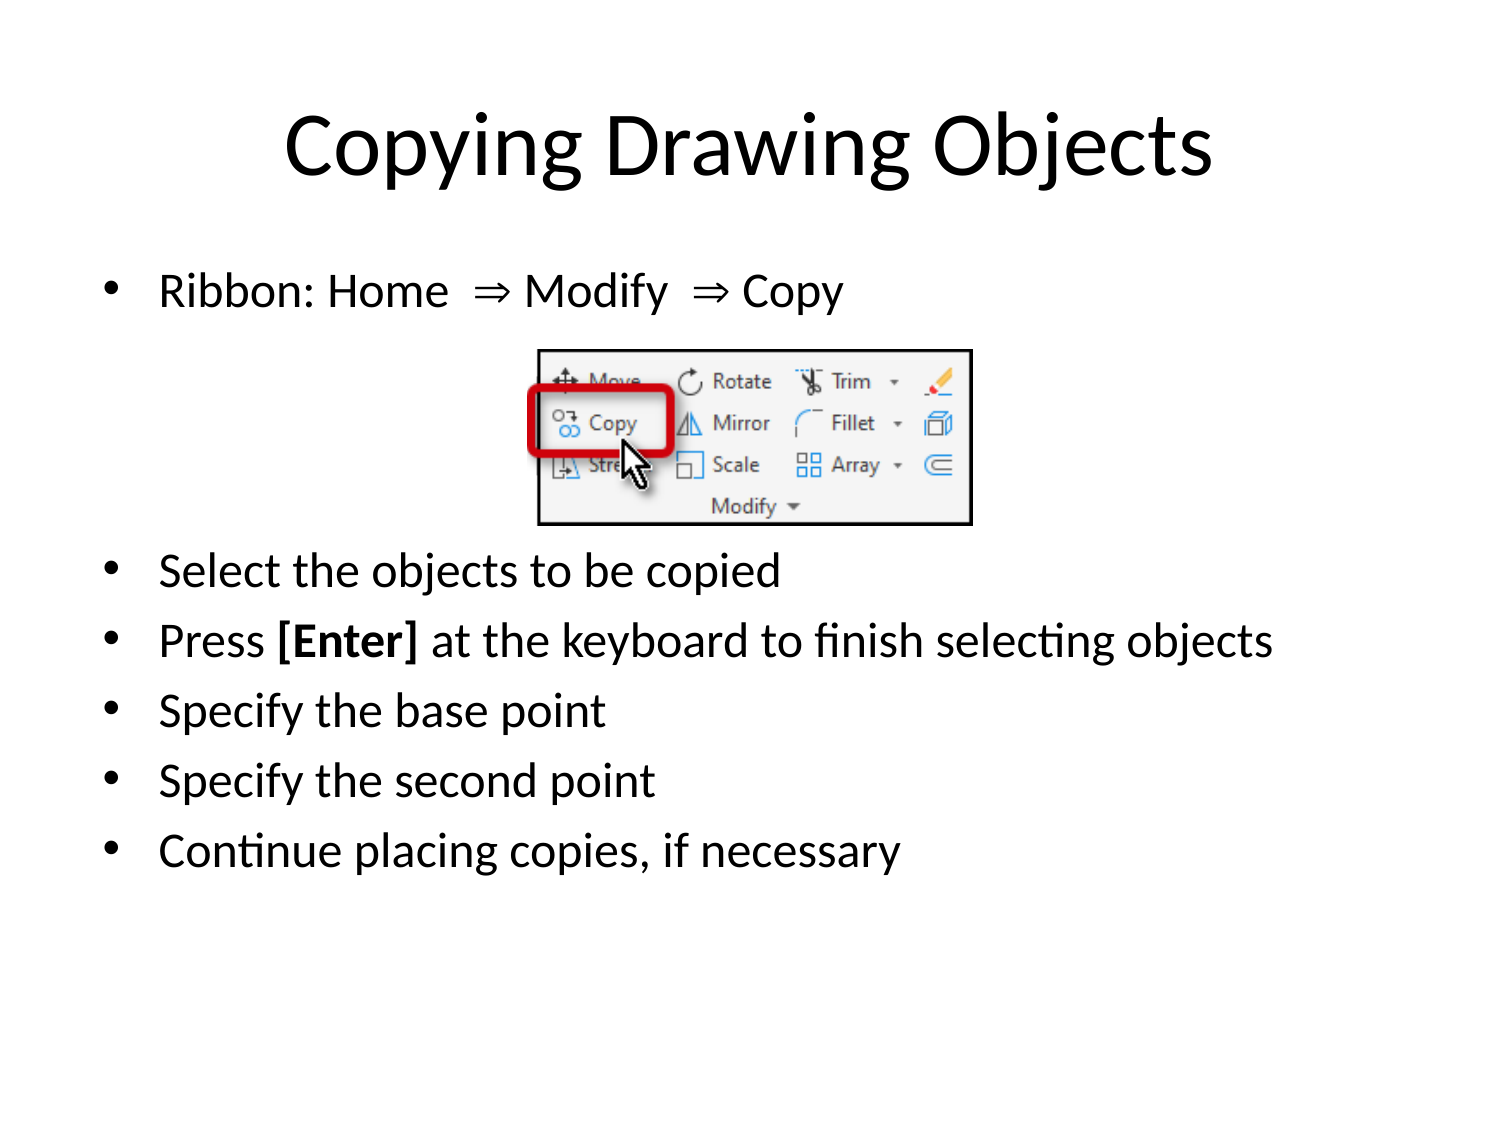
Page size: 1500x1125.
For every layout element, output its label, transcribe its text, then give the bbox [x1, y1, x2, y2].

list Ribbon: Home  Modify  Copy Select the objects to be copied Press [Enter] at the keyboard to finish selecting objects Specify the base point Specify the second point Continue placing copies, if necessary [87, 249, 1313, 950]
picture [527, 349, 973, 526]
title Copying Drawing Objects [75, 45, 1425, 233]
